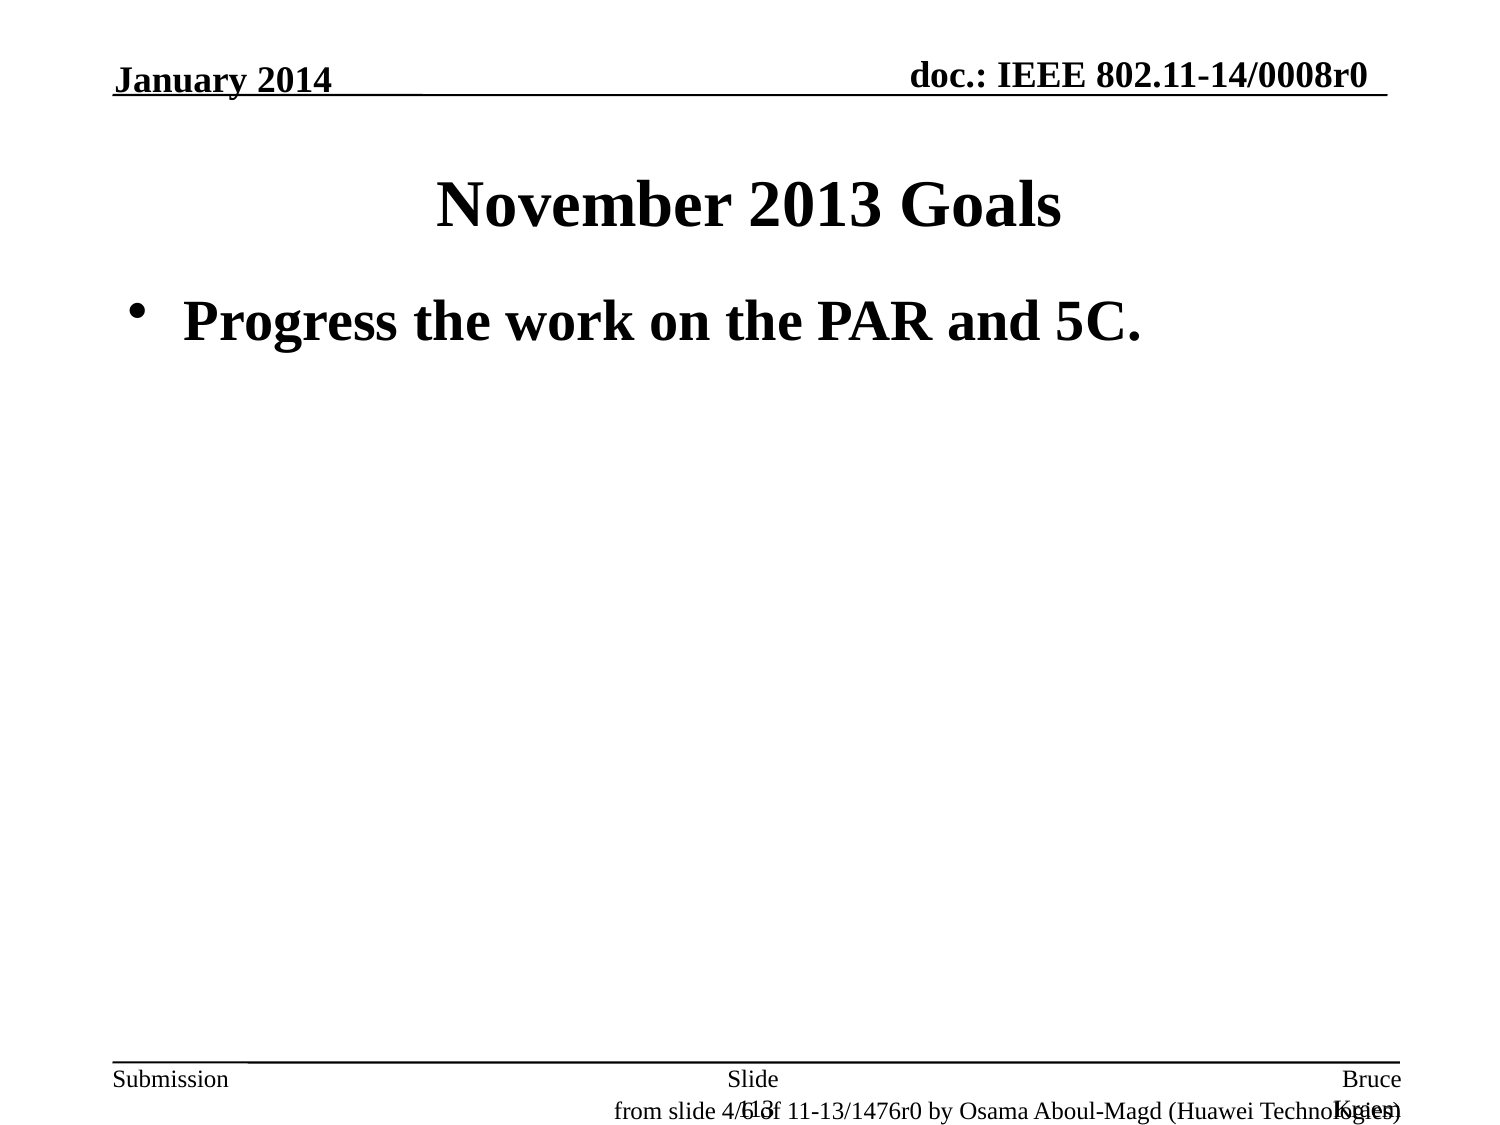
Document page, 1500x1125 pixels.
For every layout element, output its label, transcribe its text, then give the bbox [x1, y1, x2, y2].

text_box from slide 4/6 of 11-13/1476r0 by Osama Aboul-Magd (Huawei Technologies) [343, 1087, 1417, 1125]
list Progress the work on the PAR and 5C. [112, 275, 1438, 1000]
footer Bruce Kraemer, Marvell [1325, 1062, 1402, 1087]
slide_number Slide 113 [712, 1062, 800, 1087]
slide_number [114, 54, 374, 100]
title November 2013 Goals [112, 112, 1388, 275]
